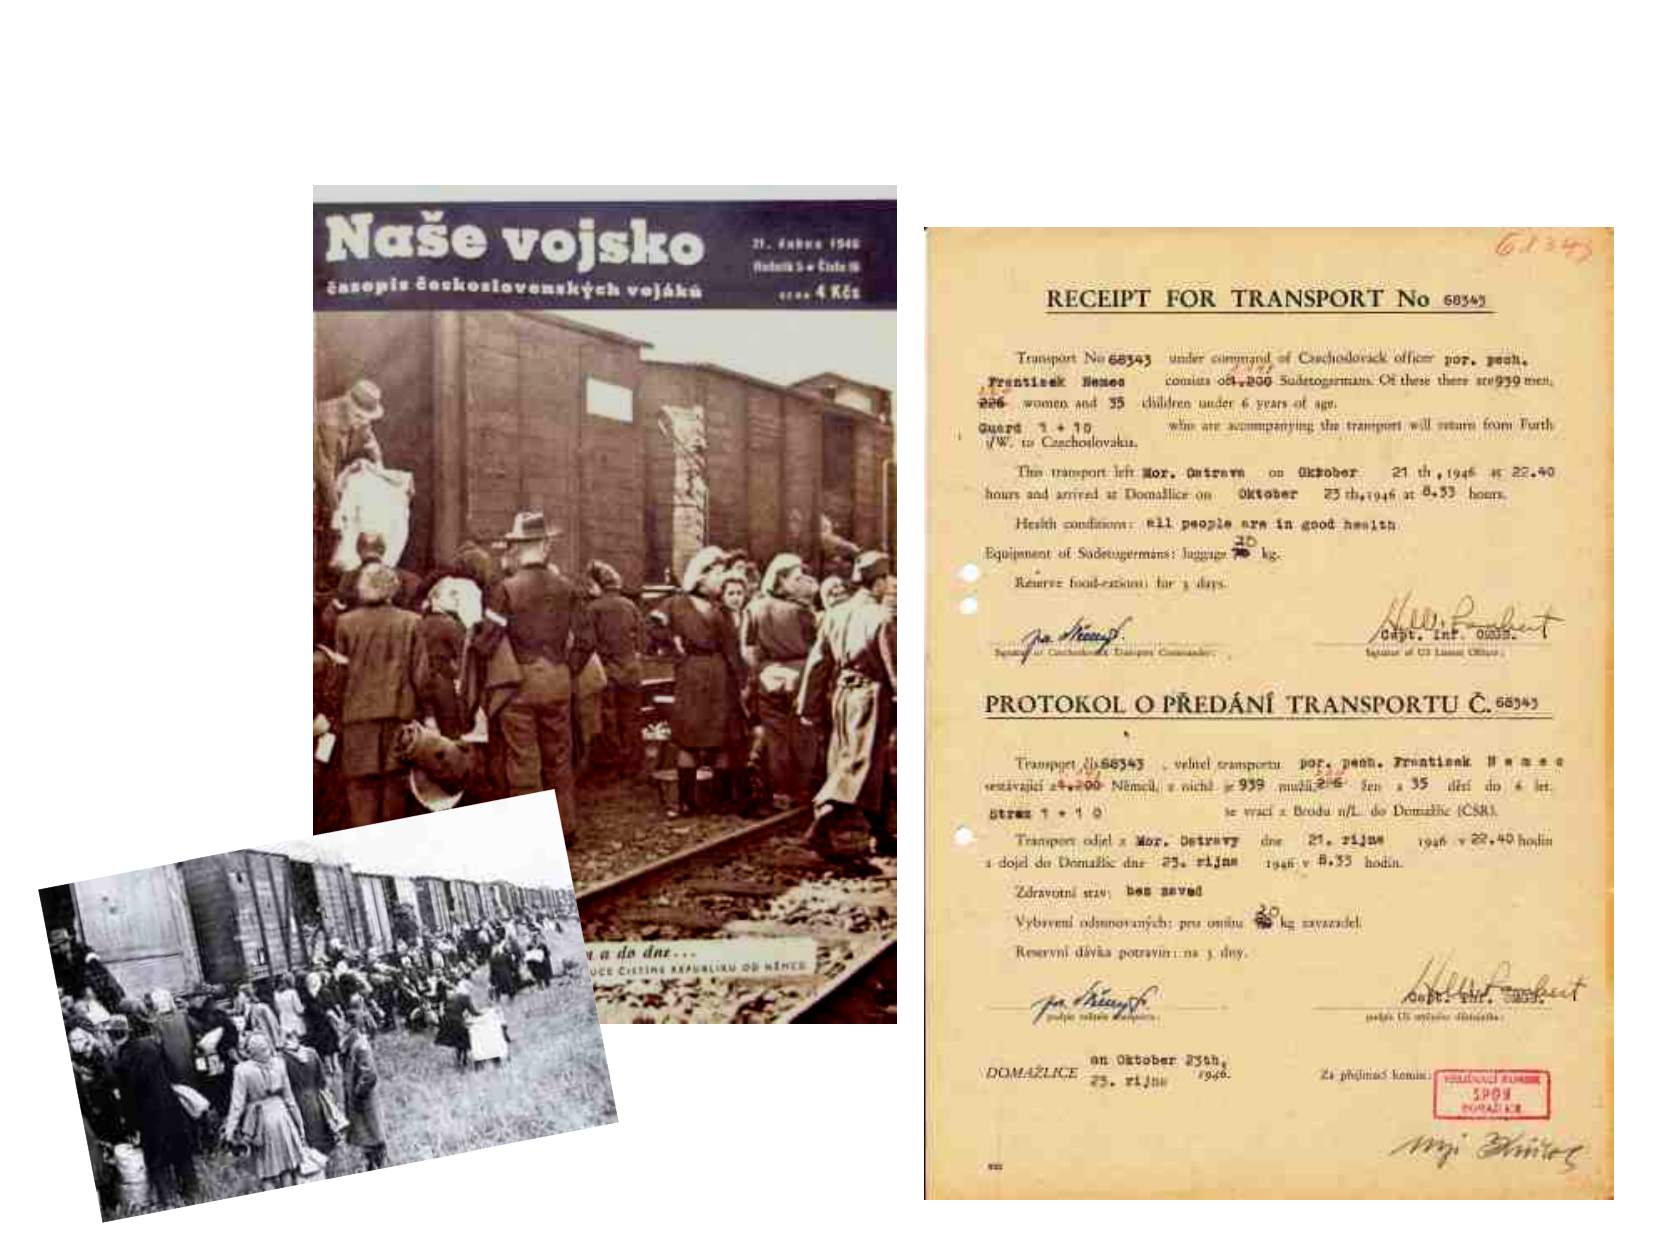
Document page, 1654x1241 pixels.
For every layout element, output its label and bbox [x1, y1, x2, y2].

picture [924, 227, 1614, 1200]
picture [39, 185, 897, 1222]
